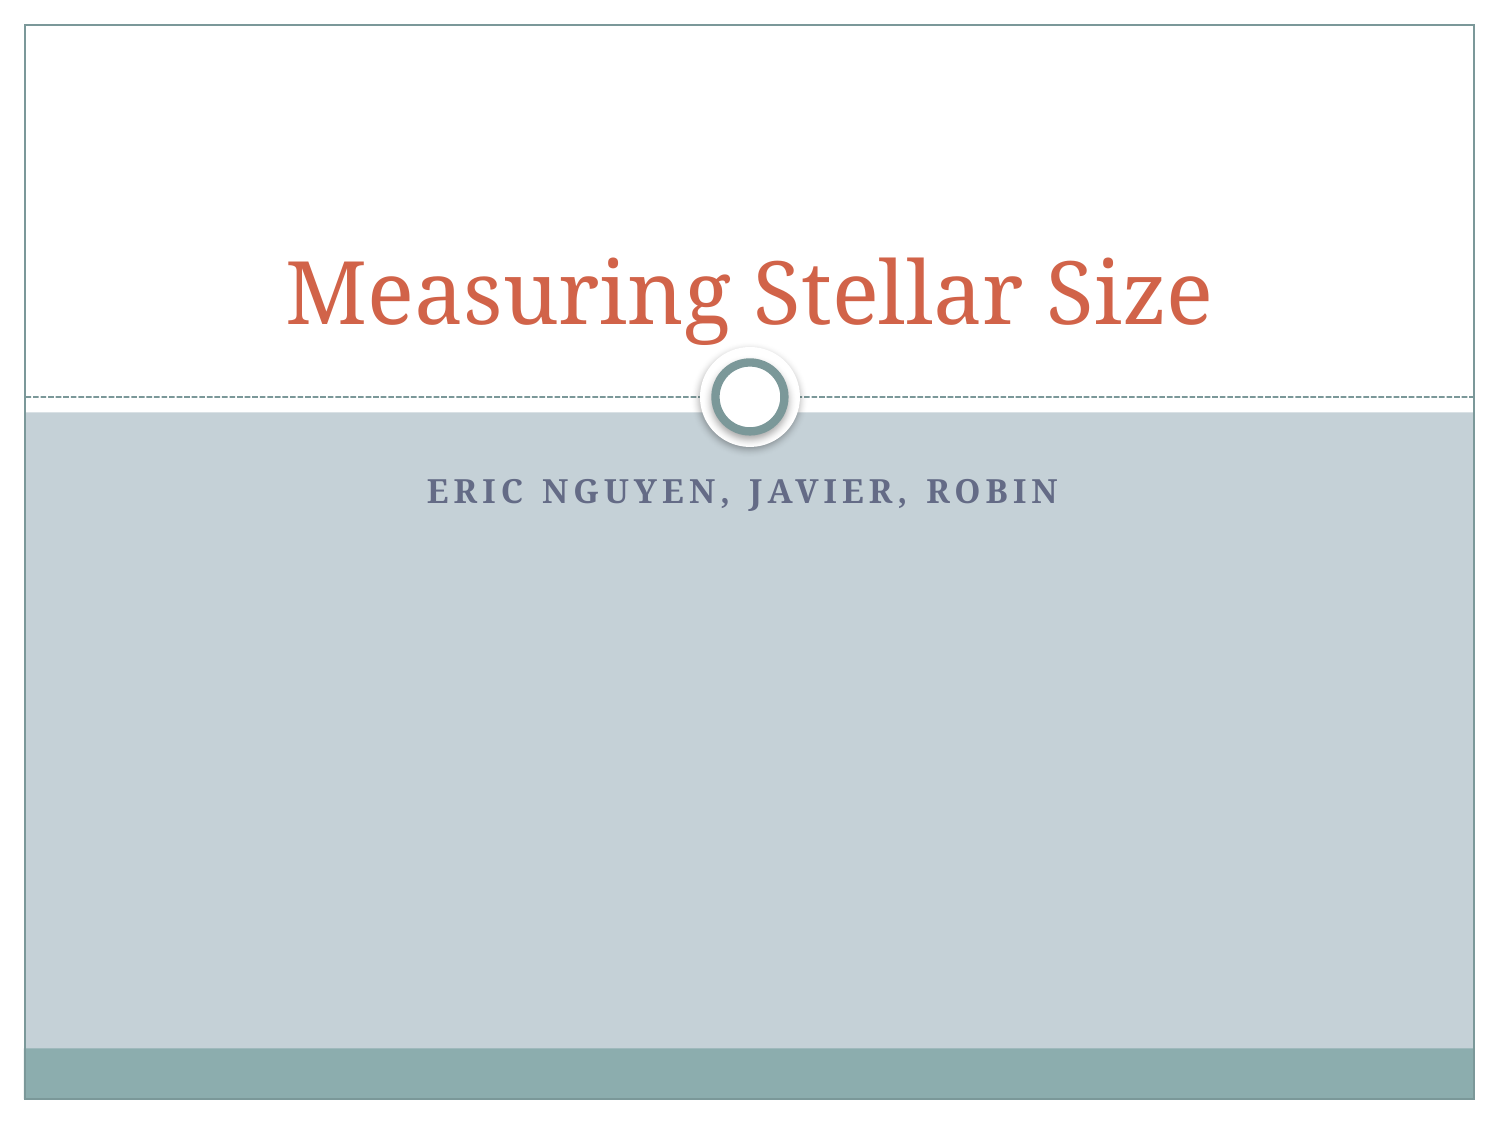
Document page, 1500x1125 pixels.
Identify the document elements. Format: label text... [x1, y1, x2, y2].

subtitle Eric nguyen, javier, robin [225, 462, 1275, 750]
title Measuring Stellar Size [112, 62, 1388, 350]
